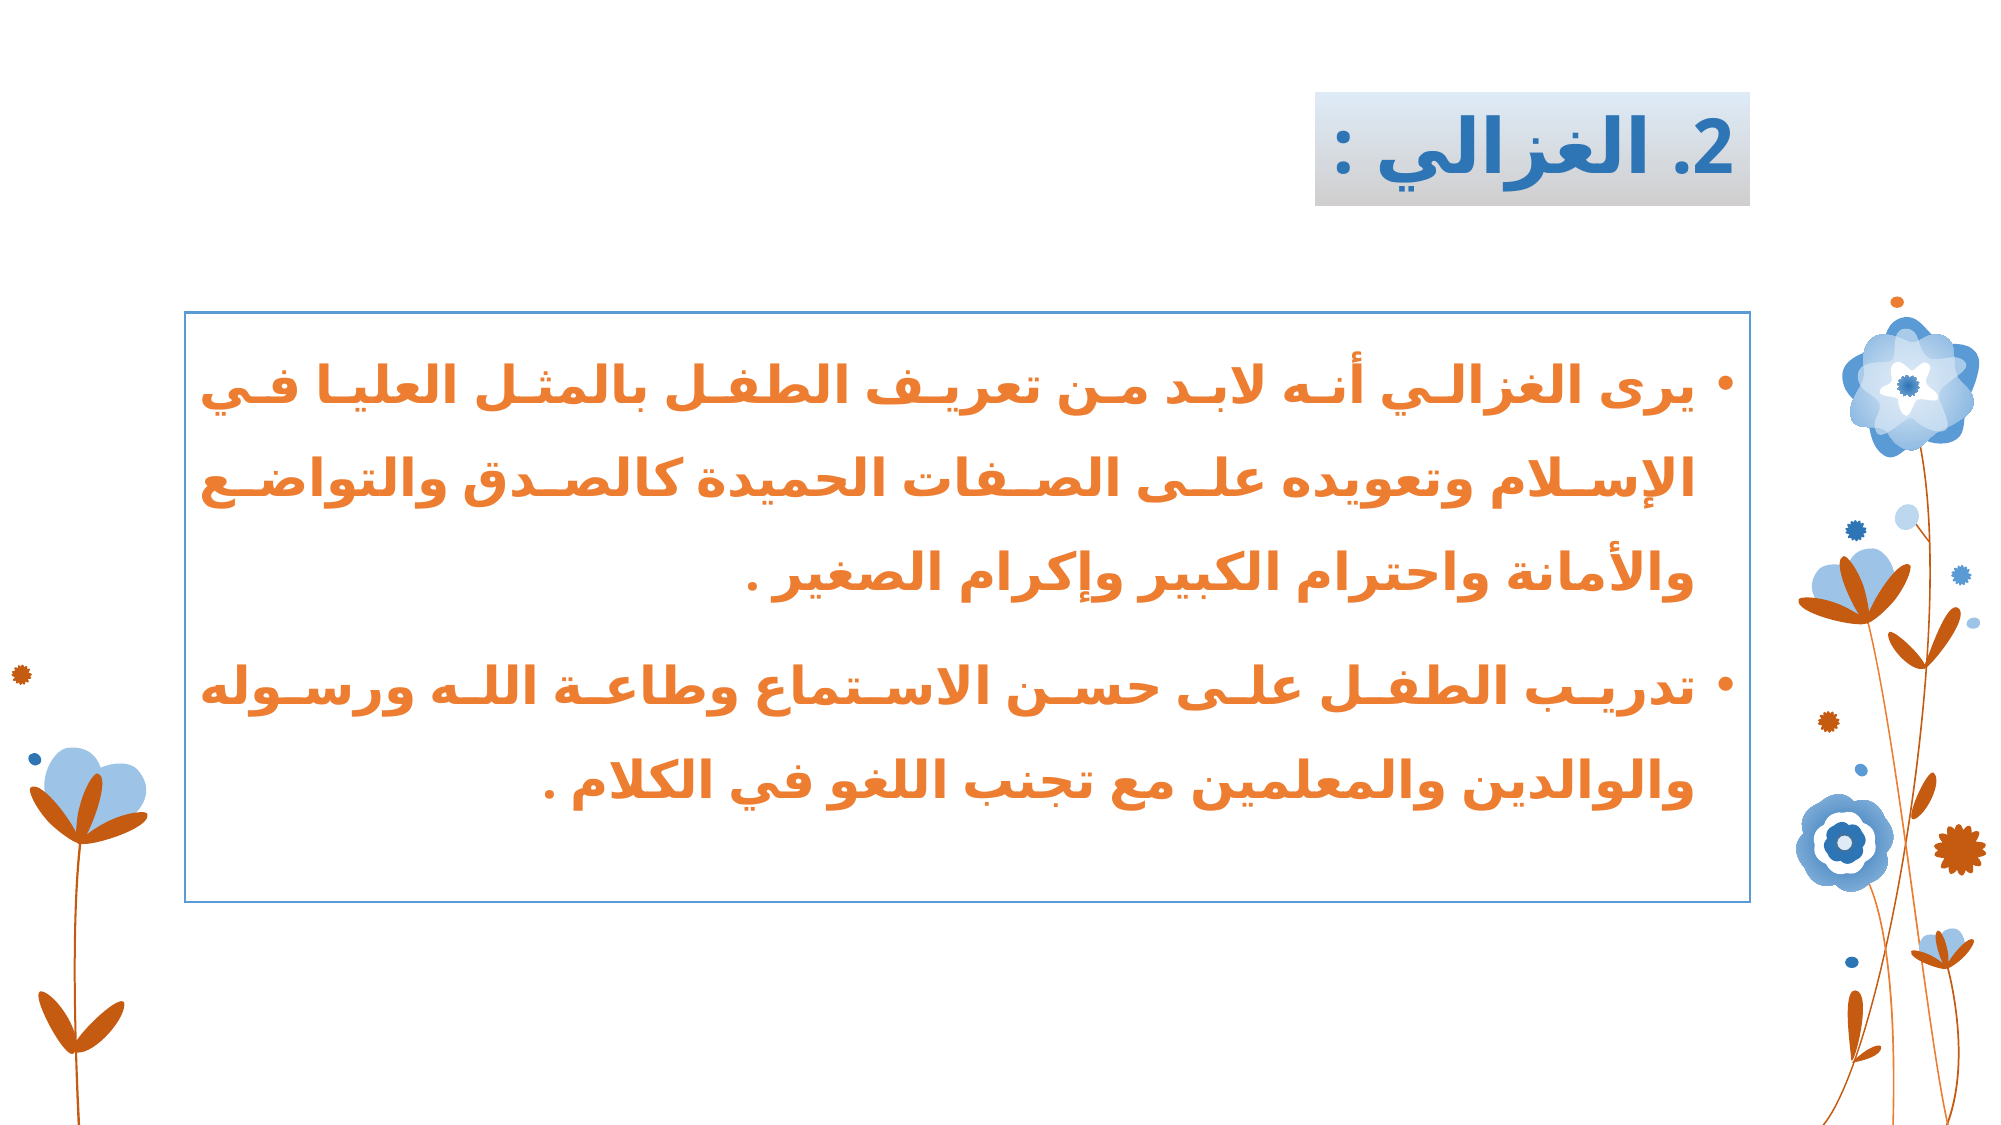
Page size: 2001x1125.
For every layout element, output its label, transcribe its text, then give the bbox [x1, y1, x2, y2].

title 2. الغزالي : [1315, 92, 1750, 206]
list يرى الغزالي أنه لابد من تعريف الطفل بالمثل العليا في الإسلام وتعويده على الصفات الحميدة كالصدق والتواضع والأمانة واحترام الكبير وإكرام الصغير . تدريب الطفل على حسن الاستماع وطاعة الله ورسوله والوالدين والمعلمين مع تجنب اللغو في الكلام . [184, 311, 1751, 903]
